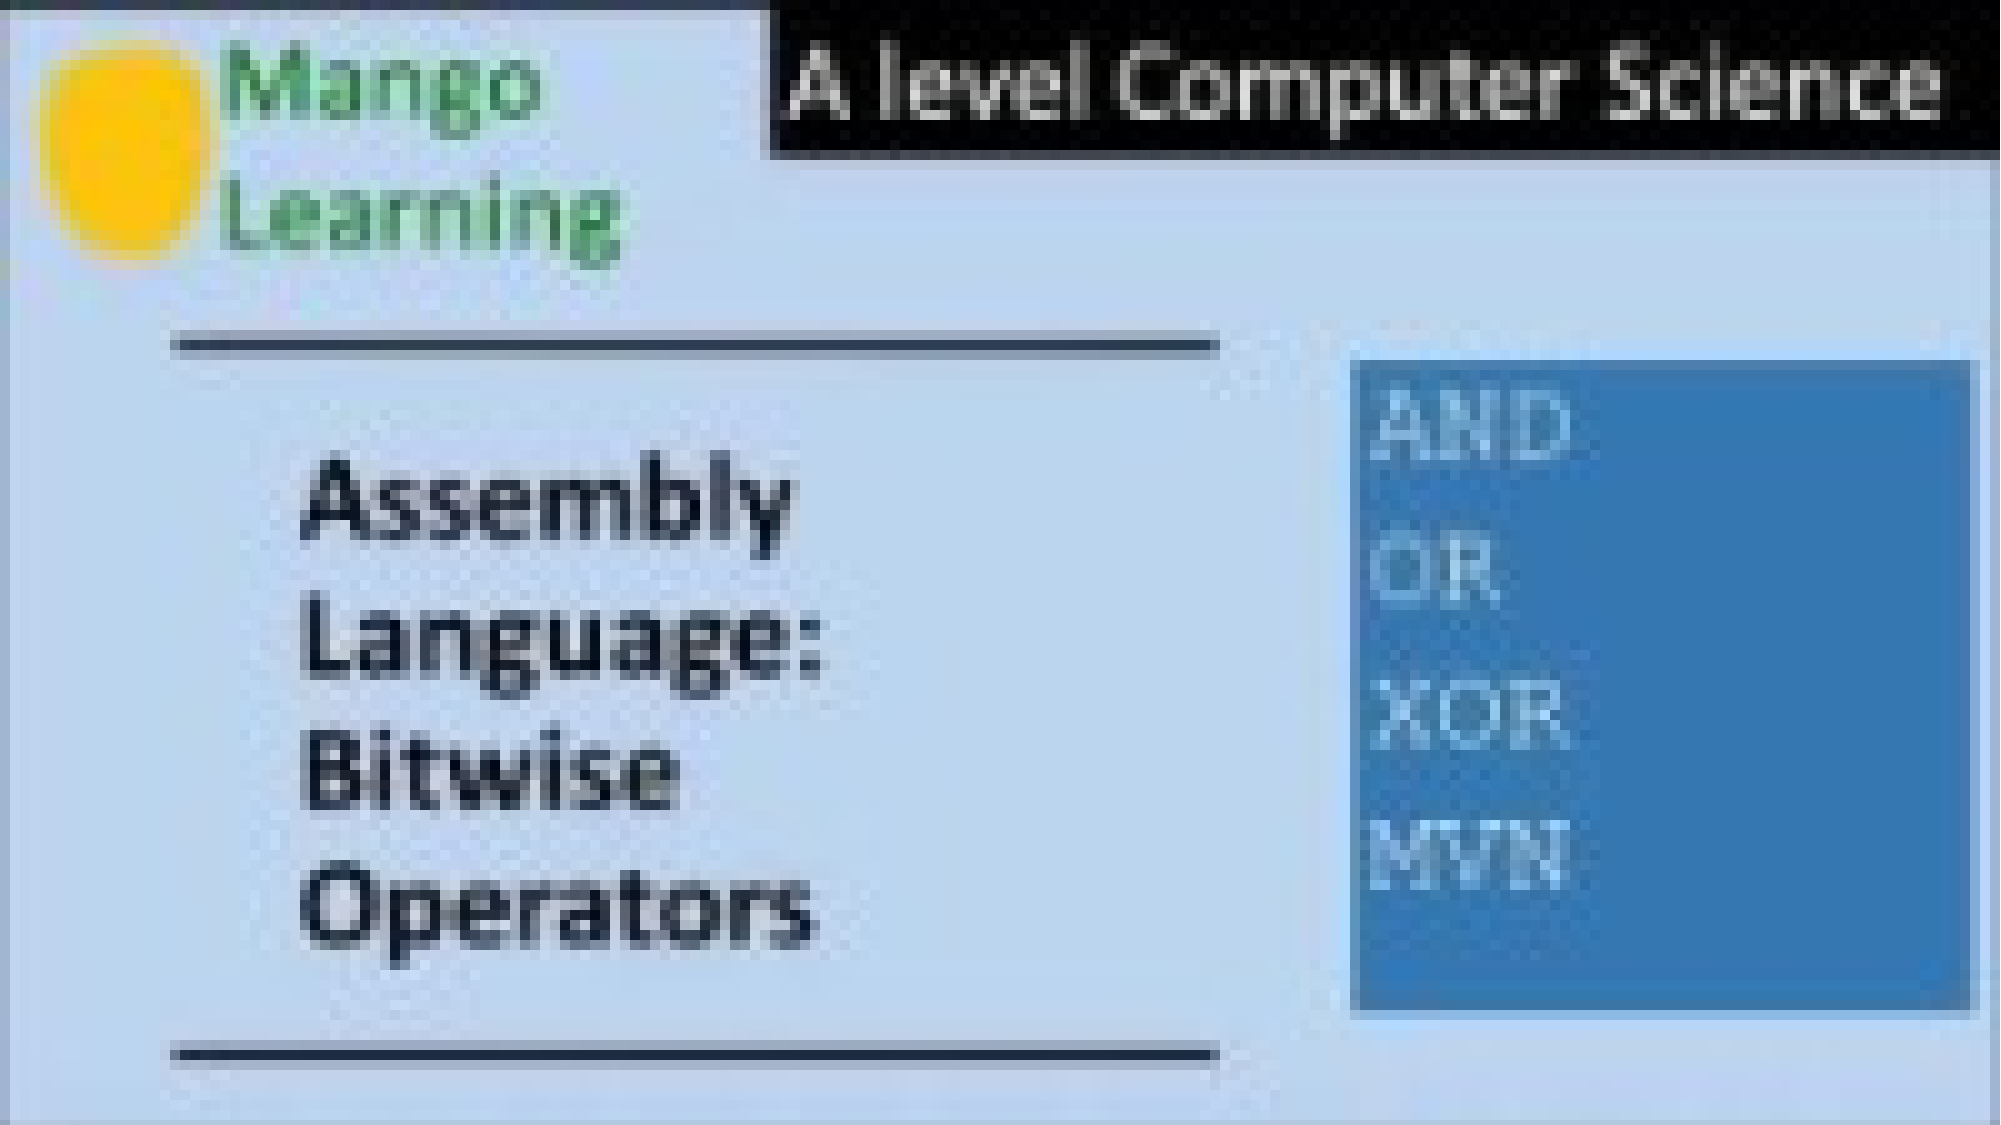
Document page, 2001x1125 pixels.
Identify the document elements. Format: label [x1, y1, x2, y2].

list [0, 0, 2000, 1125]
